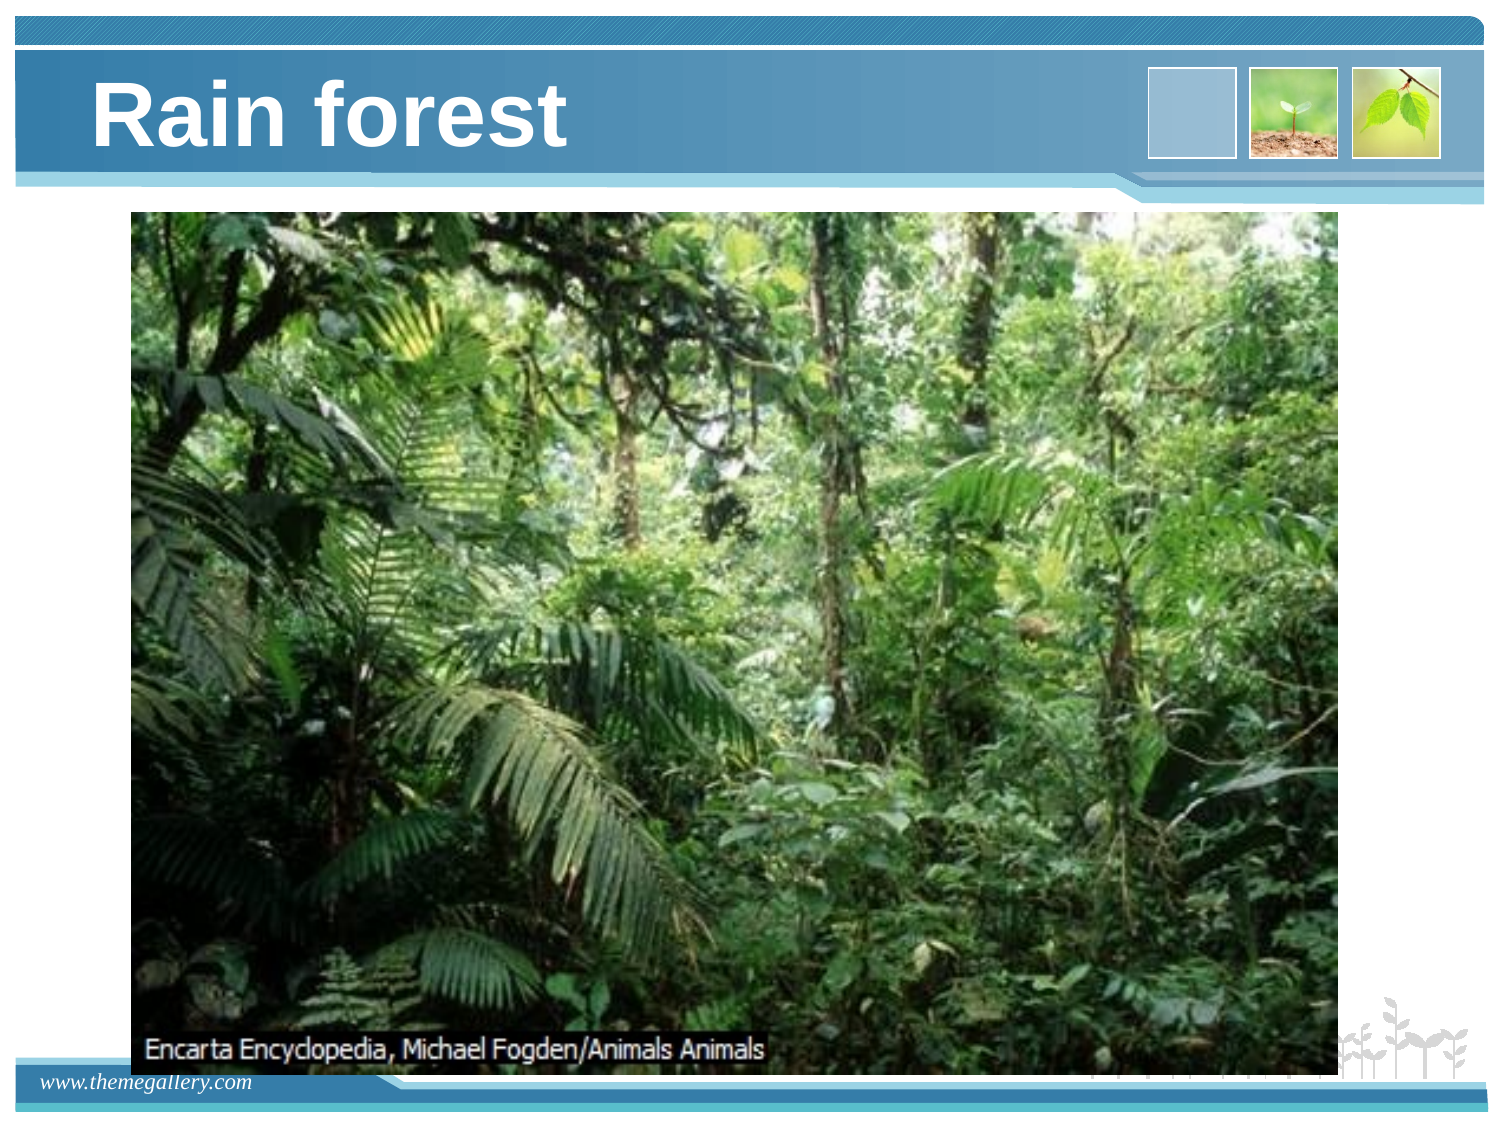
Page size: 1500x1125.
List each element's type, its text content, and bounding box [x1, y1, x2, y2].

picture [1251, 69, 1337, 157]
title Rain forest [74, 38, 1138, 182]
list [130, 212, 1338, 1076]
picture [1353, 69, 1439, 157]
